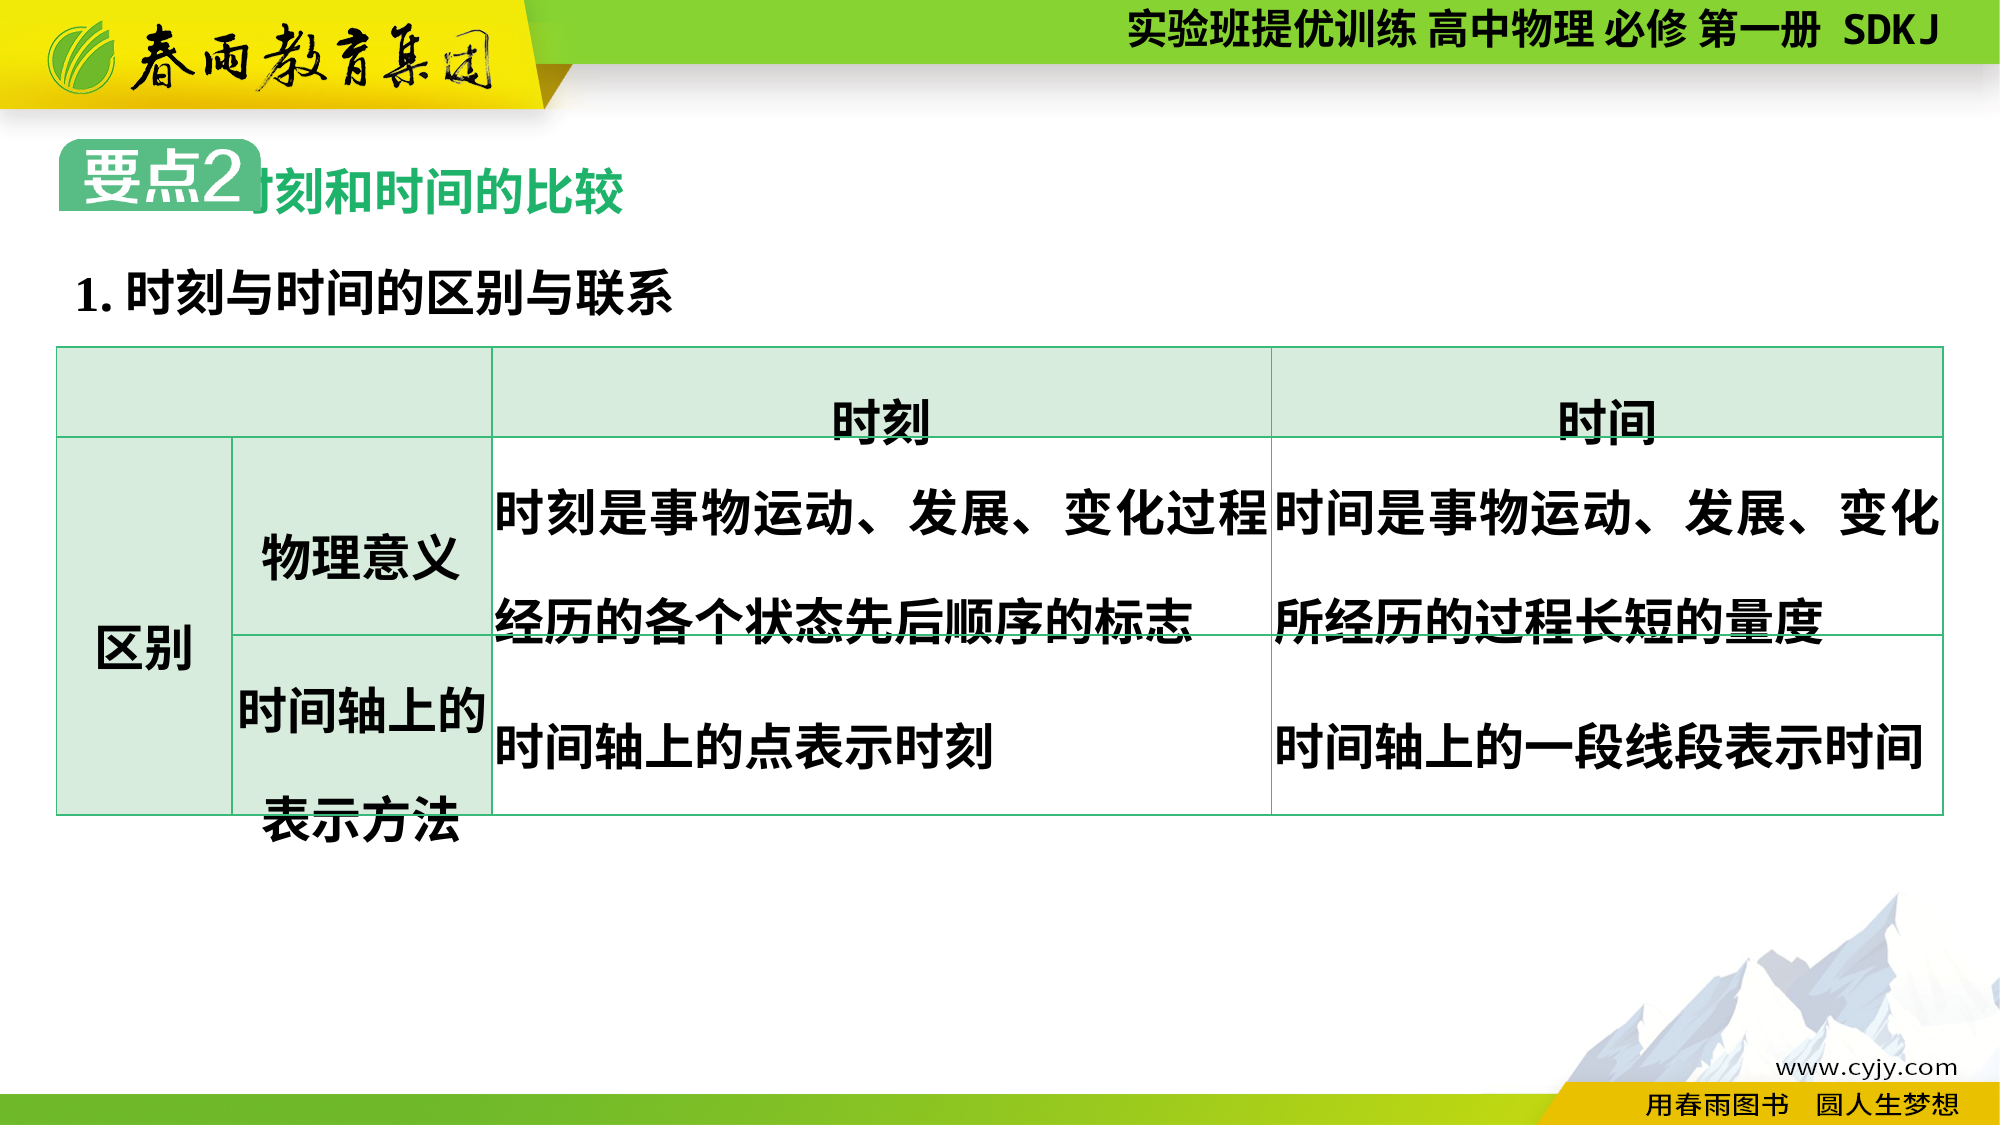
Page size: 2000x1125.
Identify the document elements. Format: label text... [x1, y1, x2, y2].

table_cell 时间轴上的一段线段表示时间 [1272, 636, 1942, 814]
table_cell 区别 [57, 438, 231, 814]
table_header [57, 348, 491, 436]
table_cell 时刻是事物运动、发展、变化过程经历的各个状态先后顺序的标志 [493, 438, 1271, 634]
list 时刻和时间的比较 [59, 122, 1944, 217]
table_cell 时间轴上的 表示方法 [233, 636, 491, 814]
table_cell 物理意义 [233, 438, 491, 634]
text_box 1.时刻与时间的区别与联系 [59, 223, 1944, 329]
table_header 时间 [1272, 348, 1942, 436]
table_cell 时间轴上的点表示时刻 [493, 636, 1271, 814]
picture [0, 0, 2000, 1125]
table_cell 时间是事物运动、发展、变化所经历的过程长短的量度 [1272, 438, 1942, 634]
table_header 时刻 [493, 348, 1271, 436]
